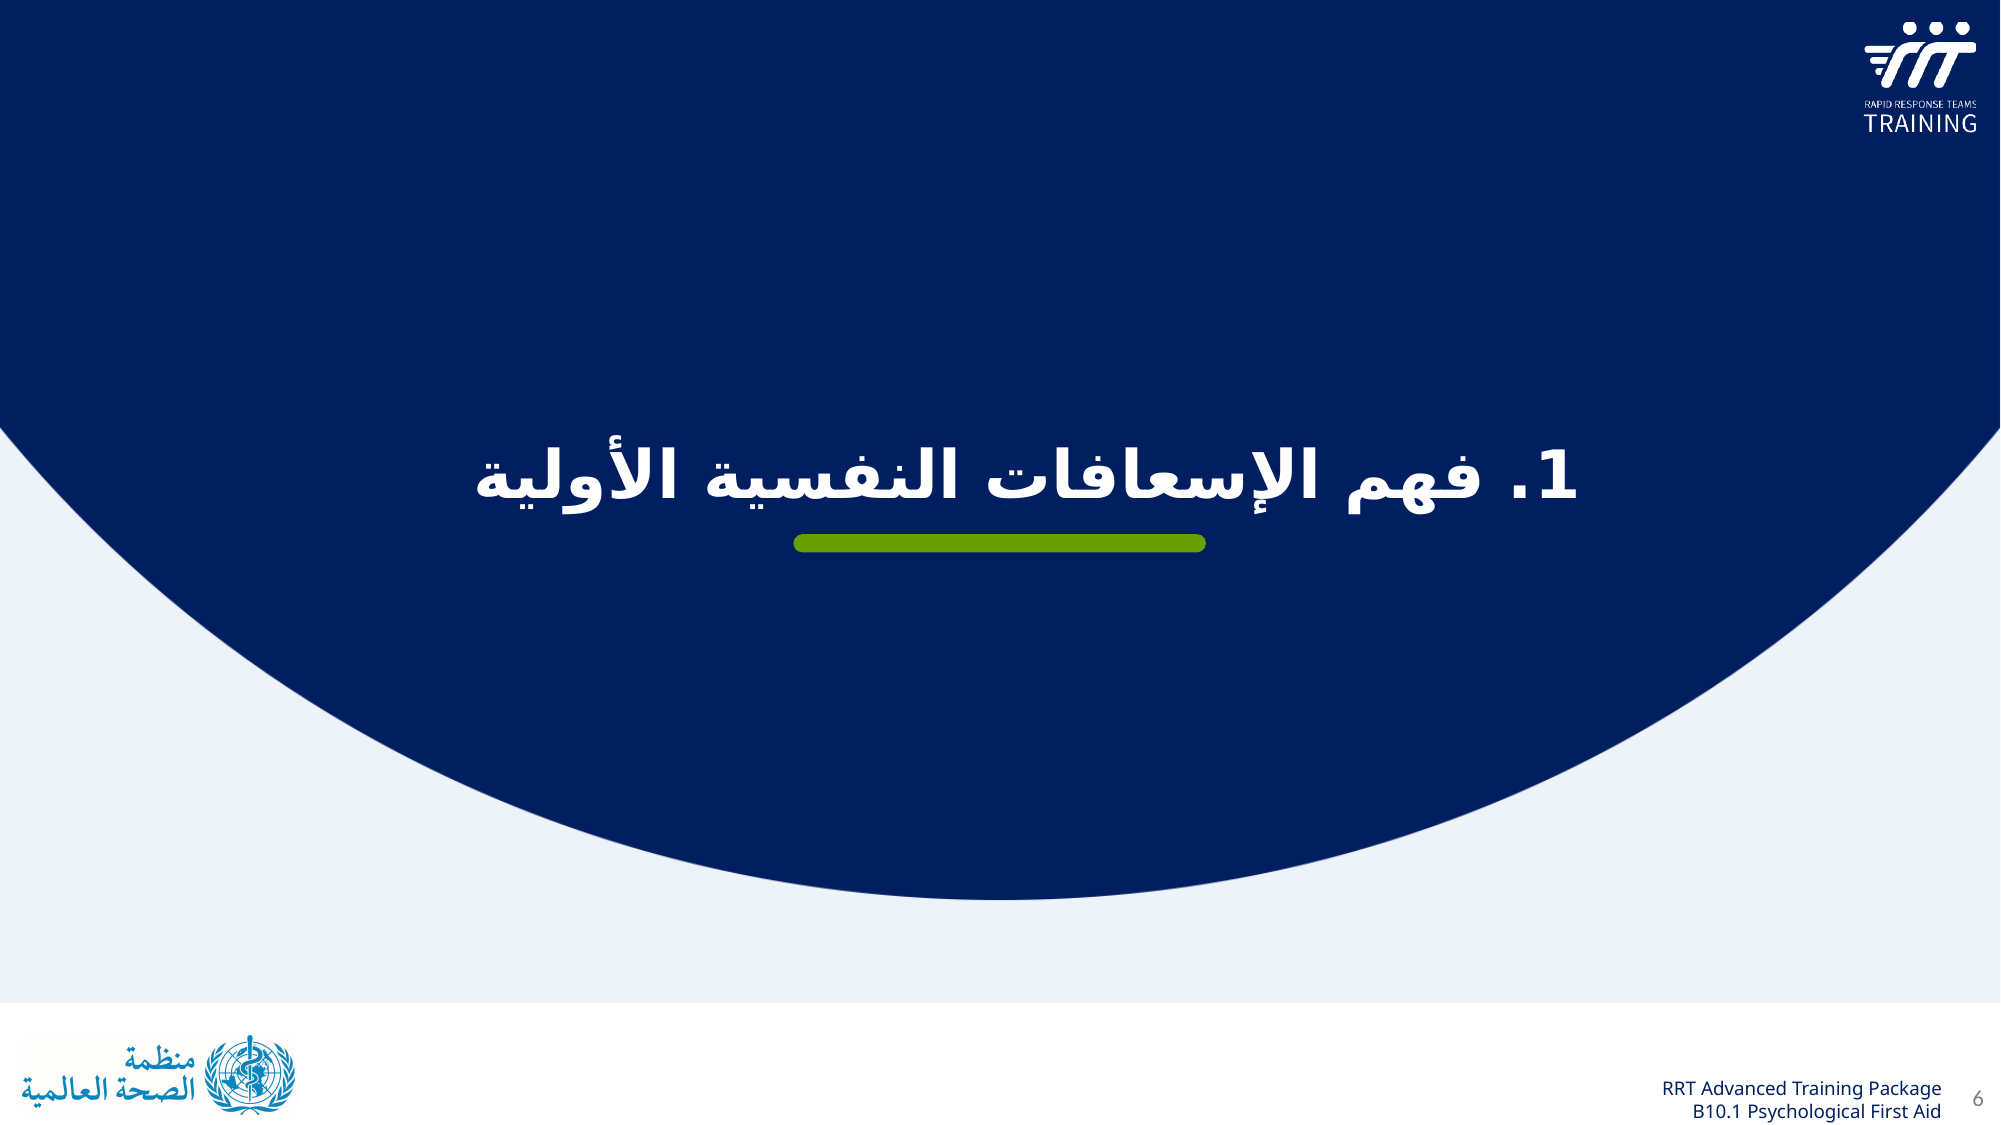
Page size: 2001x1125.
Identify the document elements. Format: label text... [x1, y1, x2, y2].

picture [252, 1050, 258, 1059]
picture [22, 1035, 295, 1115]
list 1. فهم الإسعافات النفسية الأولية [95, 322, 1959, 631]
picture [0, 0, 2001, 1003]
